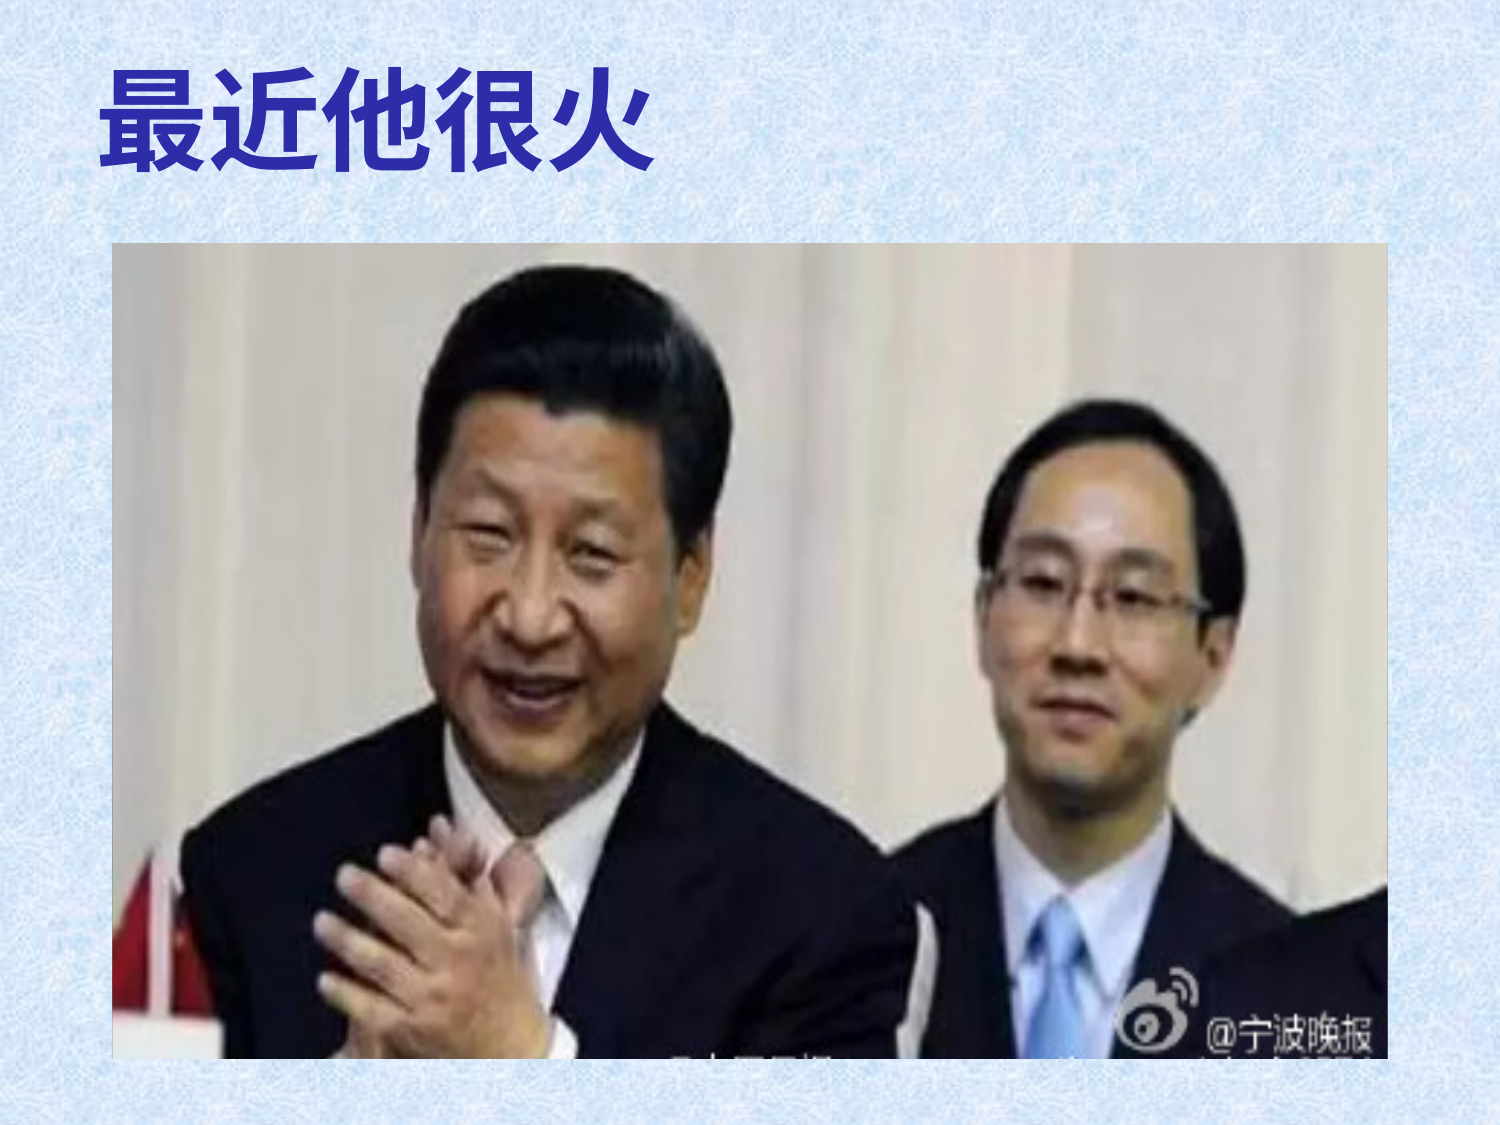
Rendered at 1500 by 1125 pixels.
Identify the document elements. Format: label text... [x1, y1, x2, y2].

picture [0, 0, 1500, 1125]
text_box 最近他很火 [81, 42, 674, 193]
